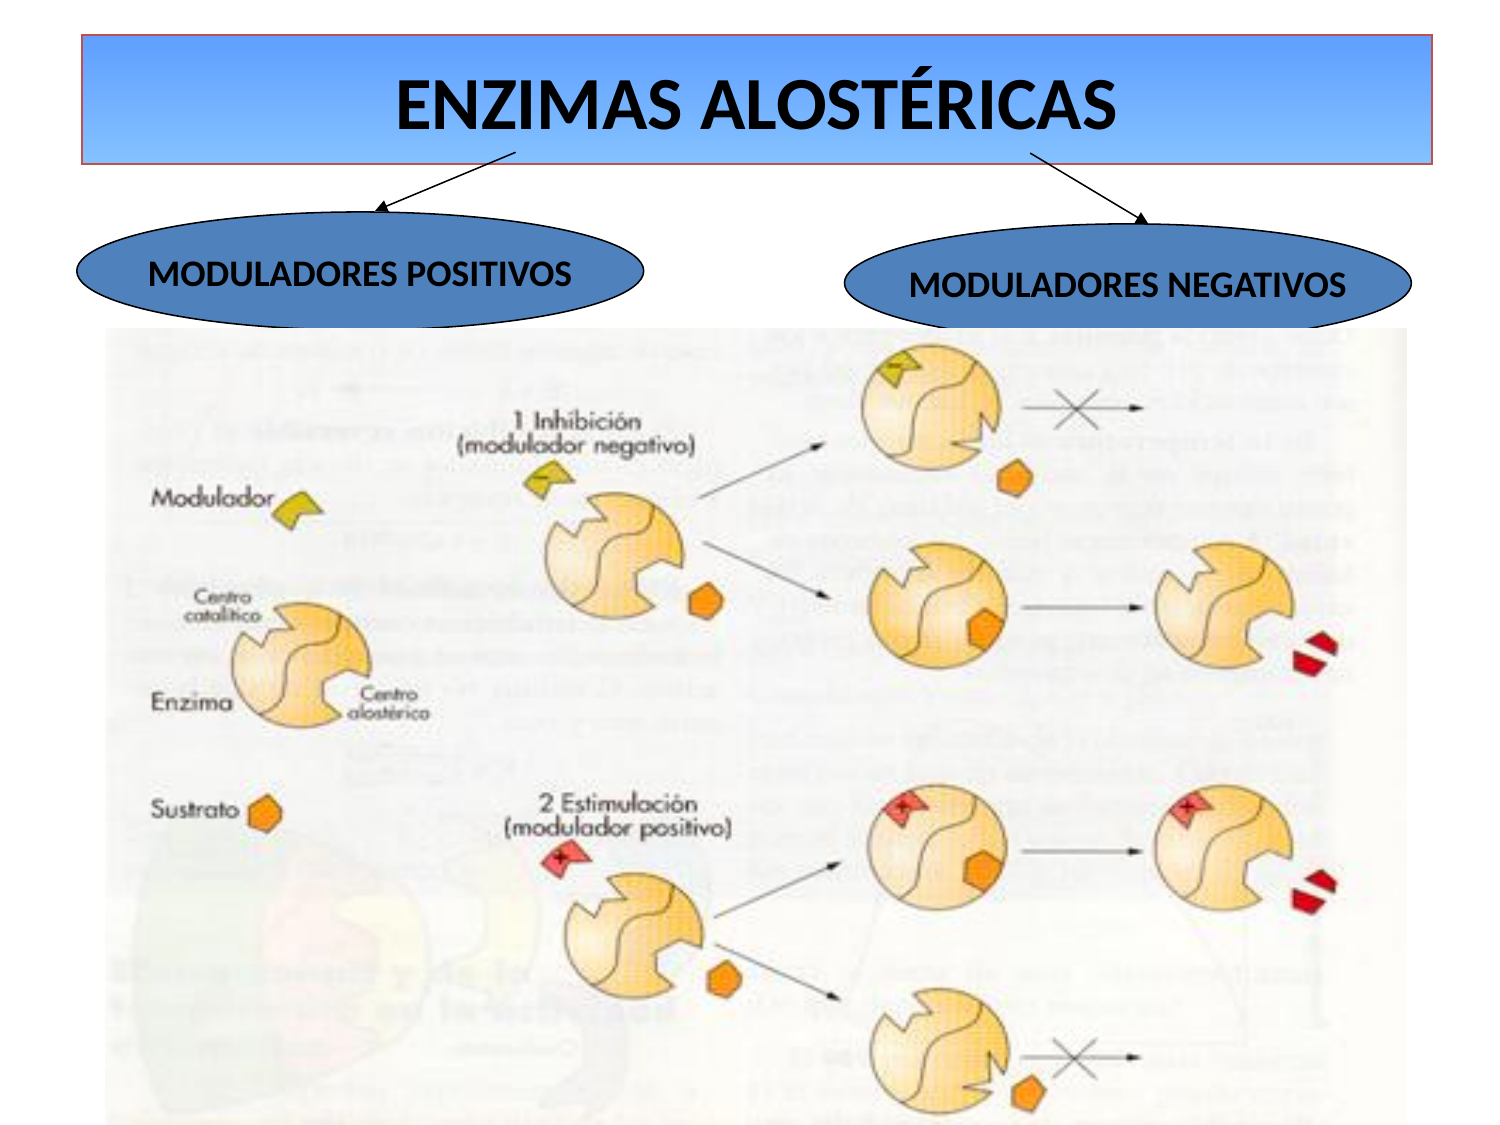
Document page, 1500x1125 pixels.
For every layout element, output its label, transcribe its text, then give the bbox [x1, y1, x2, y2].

title ENZIMAS ALOSTÉRICAS [81, 34, 1433, 165]
picture [105, 327, 1407, 1125]
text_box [76, 152, 1412, 343]
